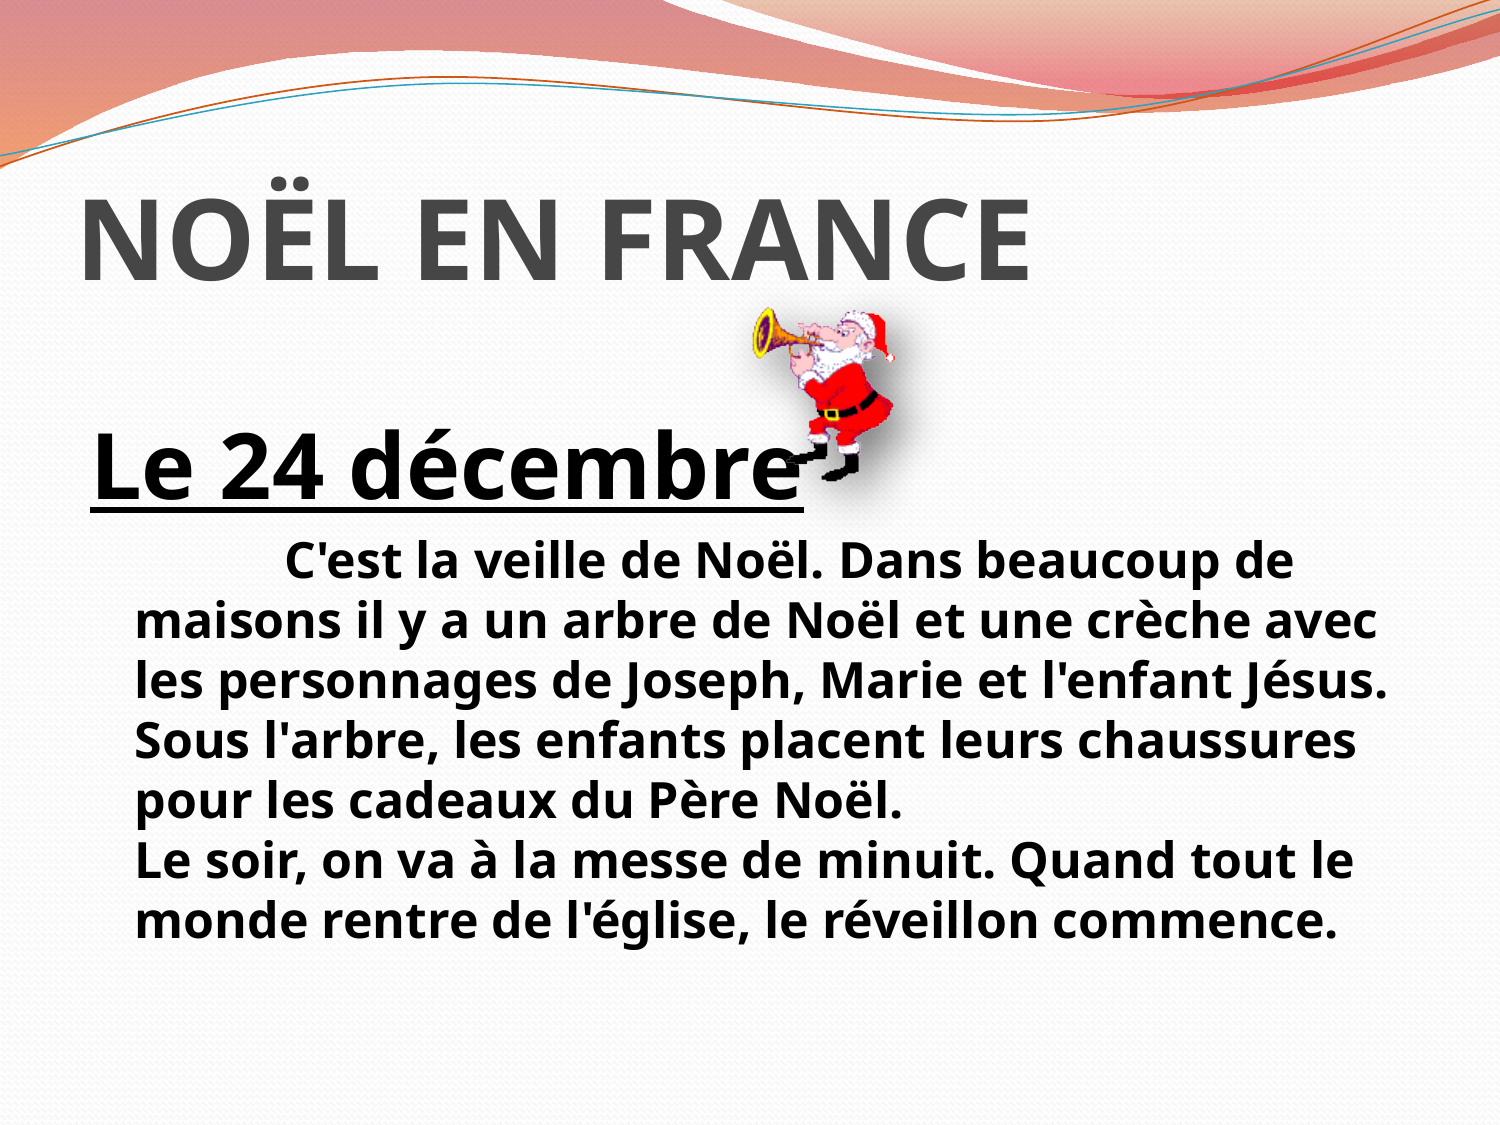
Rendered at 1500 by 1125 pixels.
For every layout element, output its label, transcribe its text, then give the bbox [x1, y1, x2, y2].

picture [726, 304, 901, 485]
list Le 24 décembre C'est la veille de Noël. Dans beaucoup de maisons il y a un arbre de Noël et une crèche avec les personnages de Joseph, Marie et l'enfant Jésus. Sous l'arbre, les enfants placent leurs chaussures pour les cadeaux du Père Noël. Le soir, on va à la messe de minuit. Quand tout le monde rentre de l'église, le réveillon commence. [74, 317, 1426, 1038]
title NOËL EN FRANCE [74, 115, 1426, 304]
